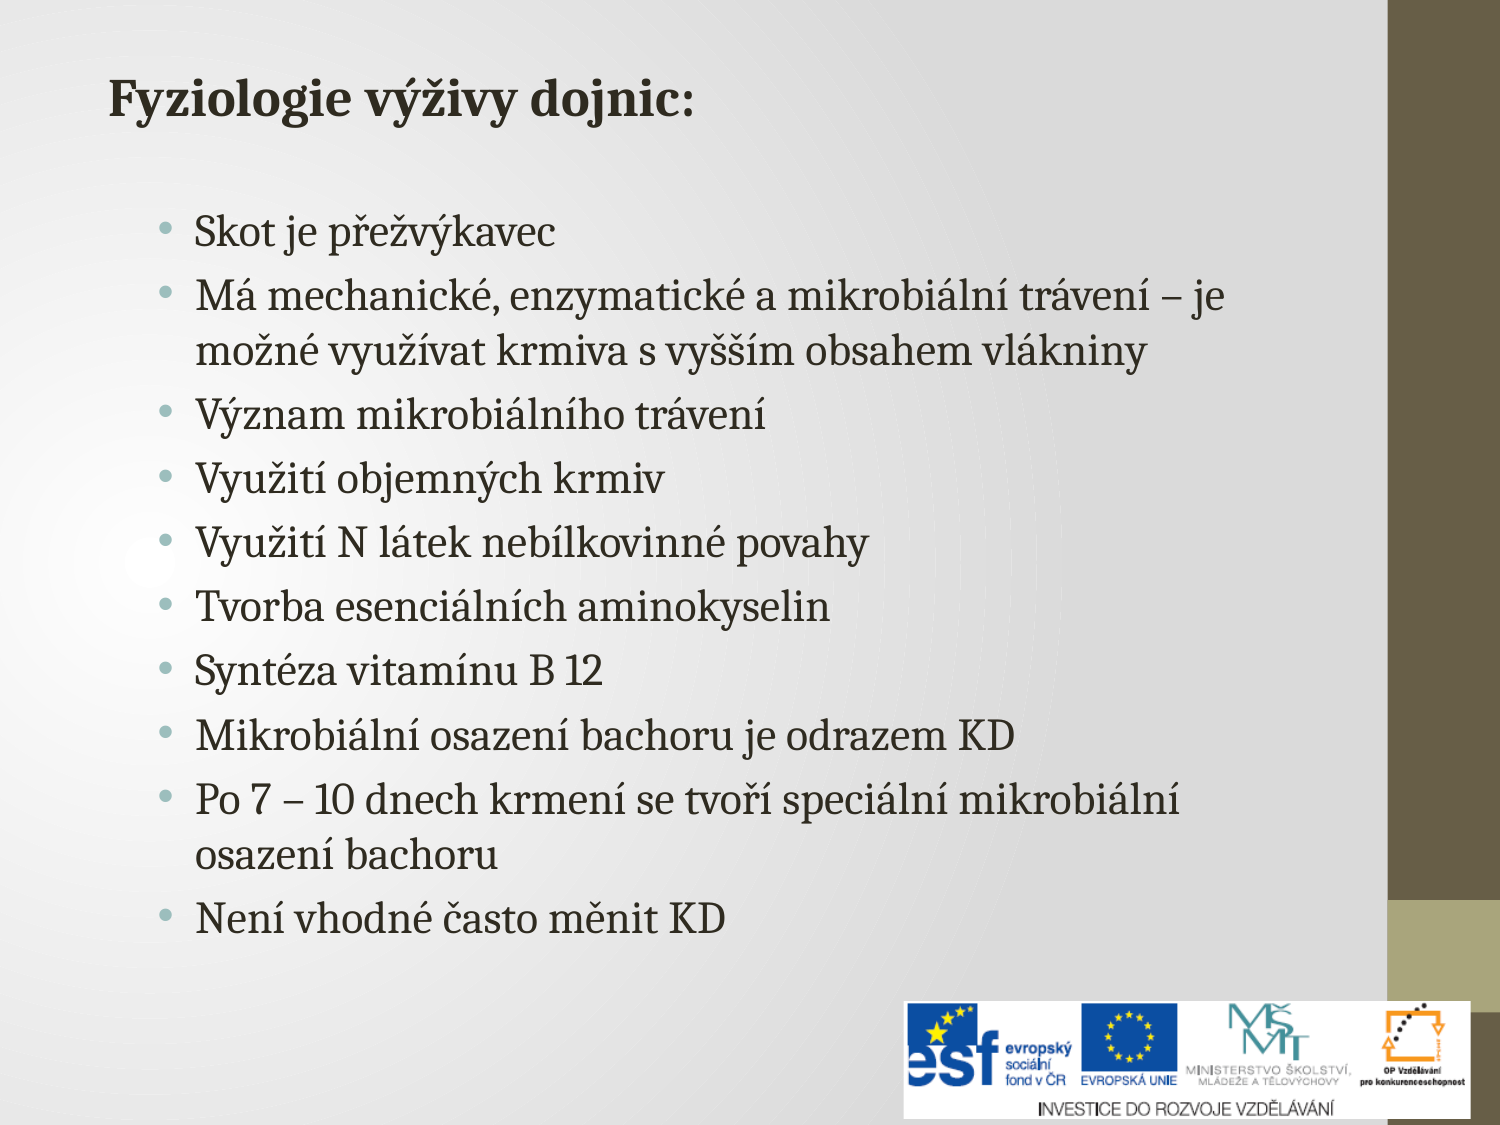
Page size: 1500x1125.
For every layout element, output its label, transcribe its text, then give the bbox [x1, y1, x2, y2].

list Fyziologie výživy dojnic: Skot je přežvýkavec Má mechanické, enzymatické a mikrobiální trávení – je možné využívat krmiva s vyšším obsahem vlákniny Význam mikrobiálního trávení Využití objemných krmiv Využití N látek nebílkovinné povahy Tvorba esenciálních aminokyselin Syntéza vitamínu B 12 Mikrobiální osazení bachoru je odrazem KD Po 7 – 10 dnech krmení se tvoří speciální mikrobiální osazení bachoru Není vhodné často měnit KD [74, 54, 1326, 1051]
